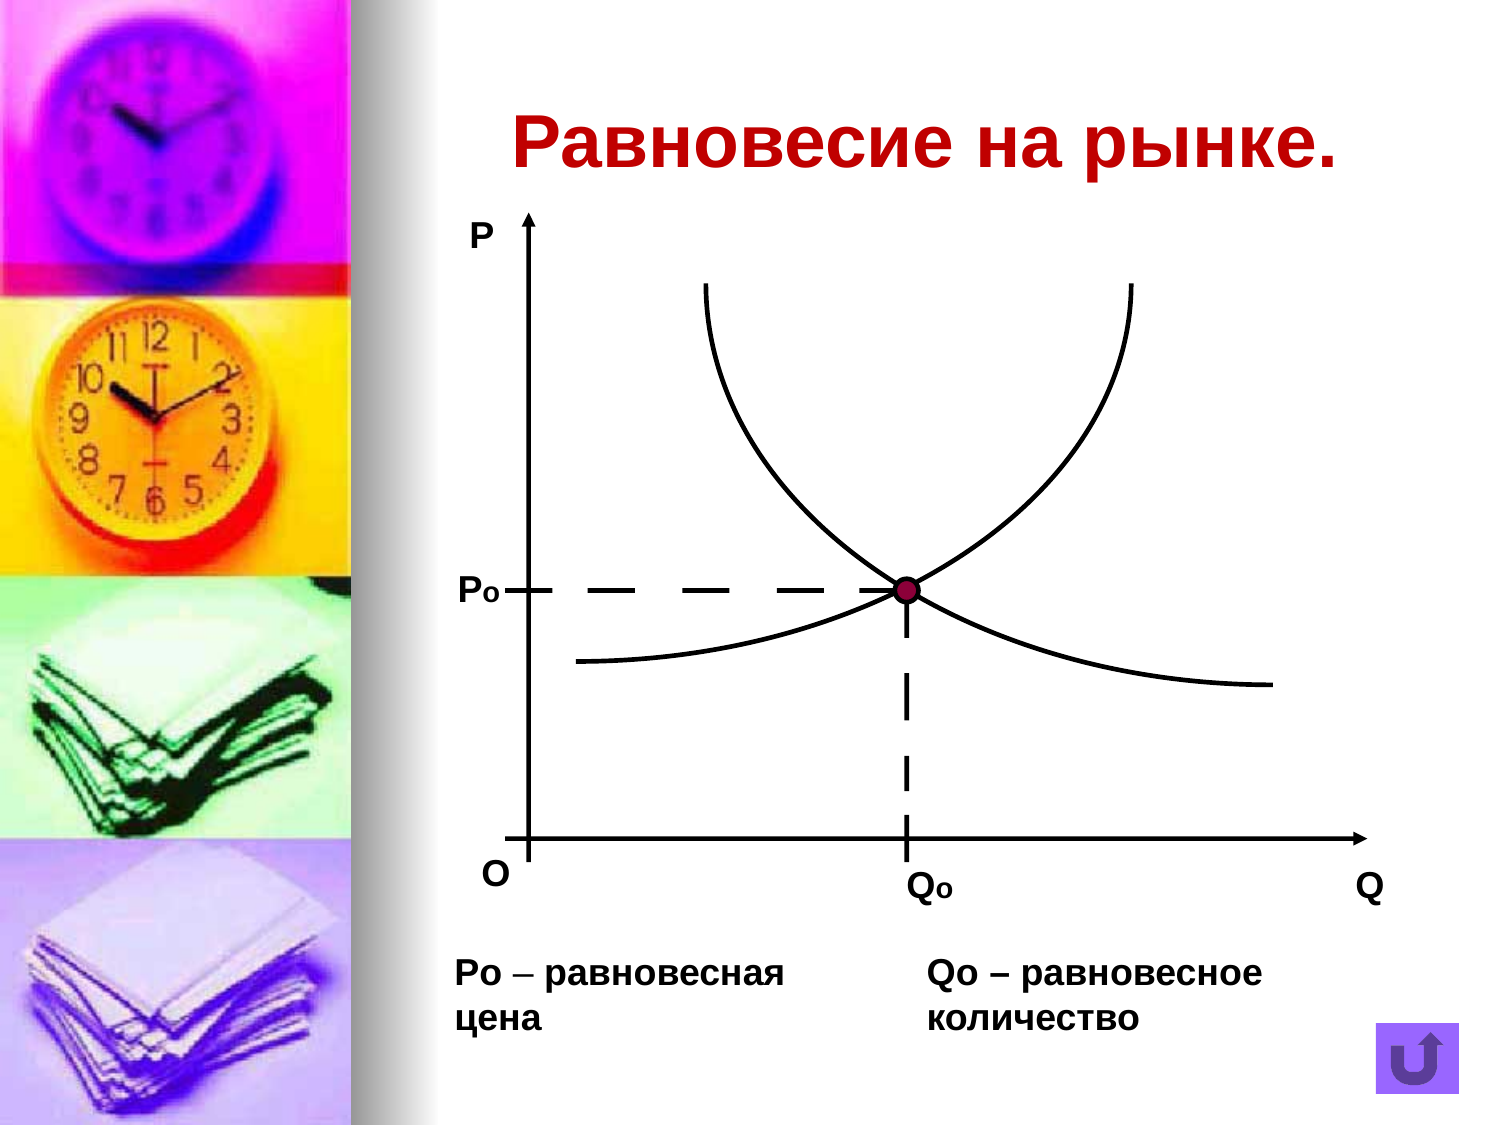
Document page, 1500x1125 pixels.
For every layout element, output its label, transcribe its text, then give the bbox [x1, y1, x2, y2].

title Равновесие на рынке. [399, 37, 1451, 238]
text_box [1375, 1023, 1459, 1094]
picture [0, 0, 351, 1125]
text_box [442, 203, 1400, 914]
text_box Po – равновесная цена [439, 940, 810, 1046]
text_box Qo – равновесное количество [911, 940, 1387, 1046]
